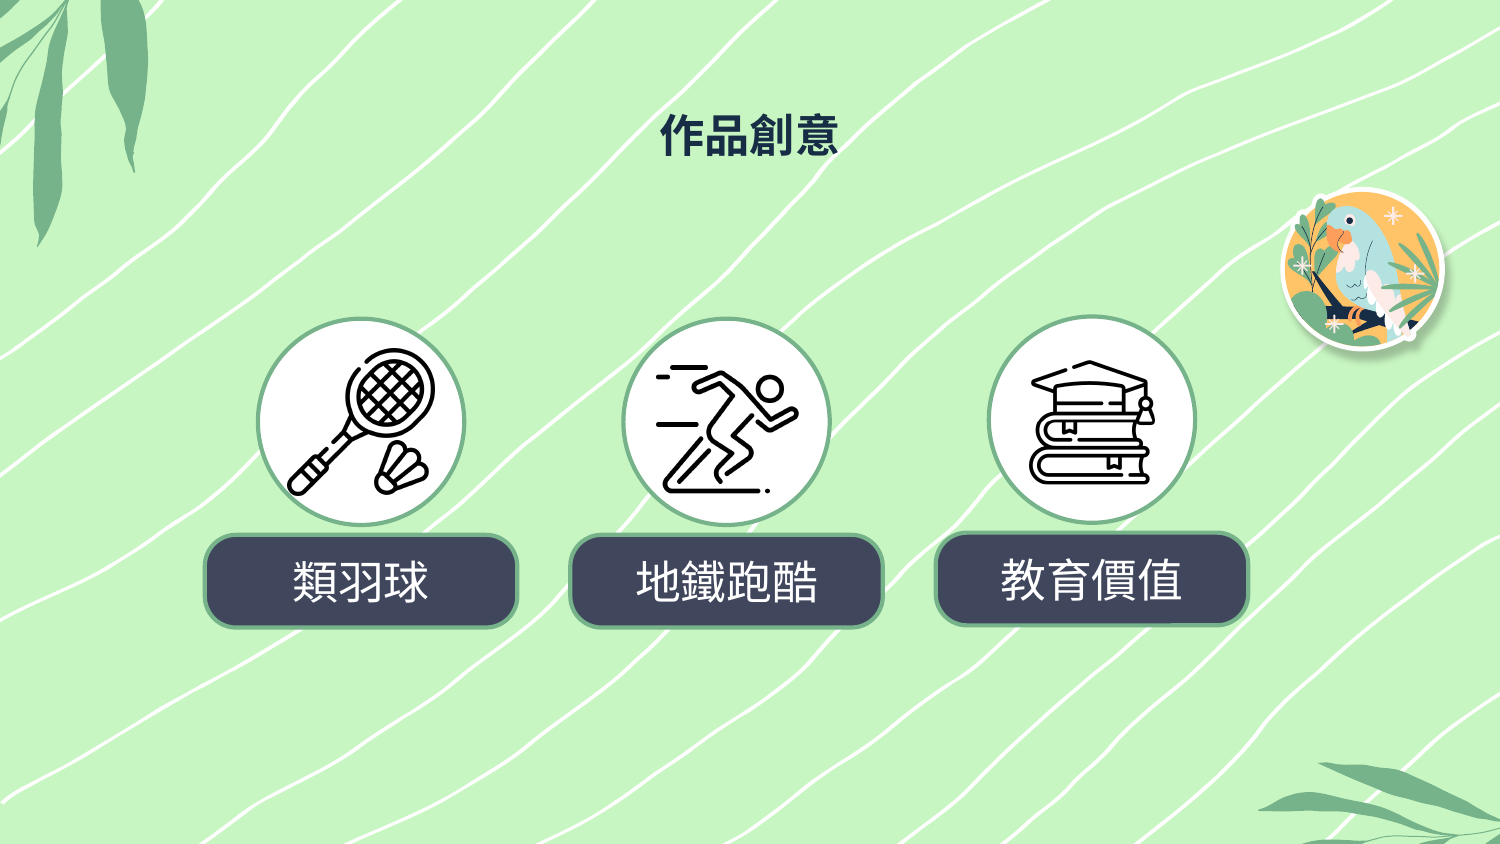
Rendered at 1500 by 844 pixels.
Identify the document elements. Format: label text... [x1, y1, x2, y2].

text_box [803, 352, 830, 492]
text_box 教育價值 [935, 532, 1249, 626]
text_box 地鐵跑酷 [570, 534, 883, 628]
text_box [623, 352, 650, 491]
picture [1029, 358, 1155, 485]
text_box [656, 318, 797, 346]
text_box [988, 316, 1196, 523]
text_box 類羽球 [204, 534, 518, 628]
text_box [257, 318, 465, 526]
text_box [1280, 186, 1446, 352]
picture [650, 346, 803, 498]
title 作品創意 [117, 87, 1383, 183]
text_box [656, 498, 797, 526]
